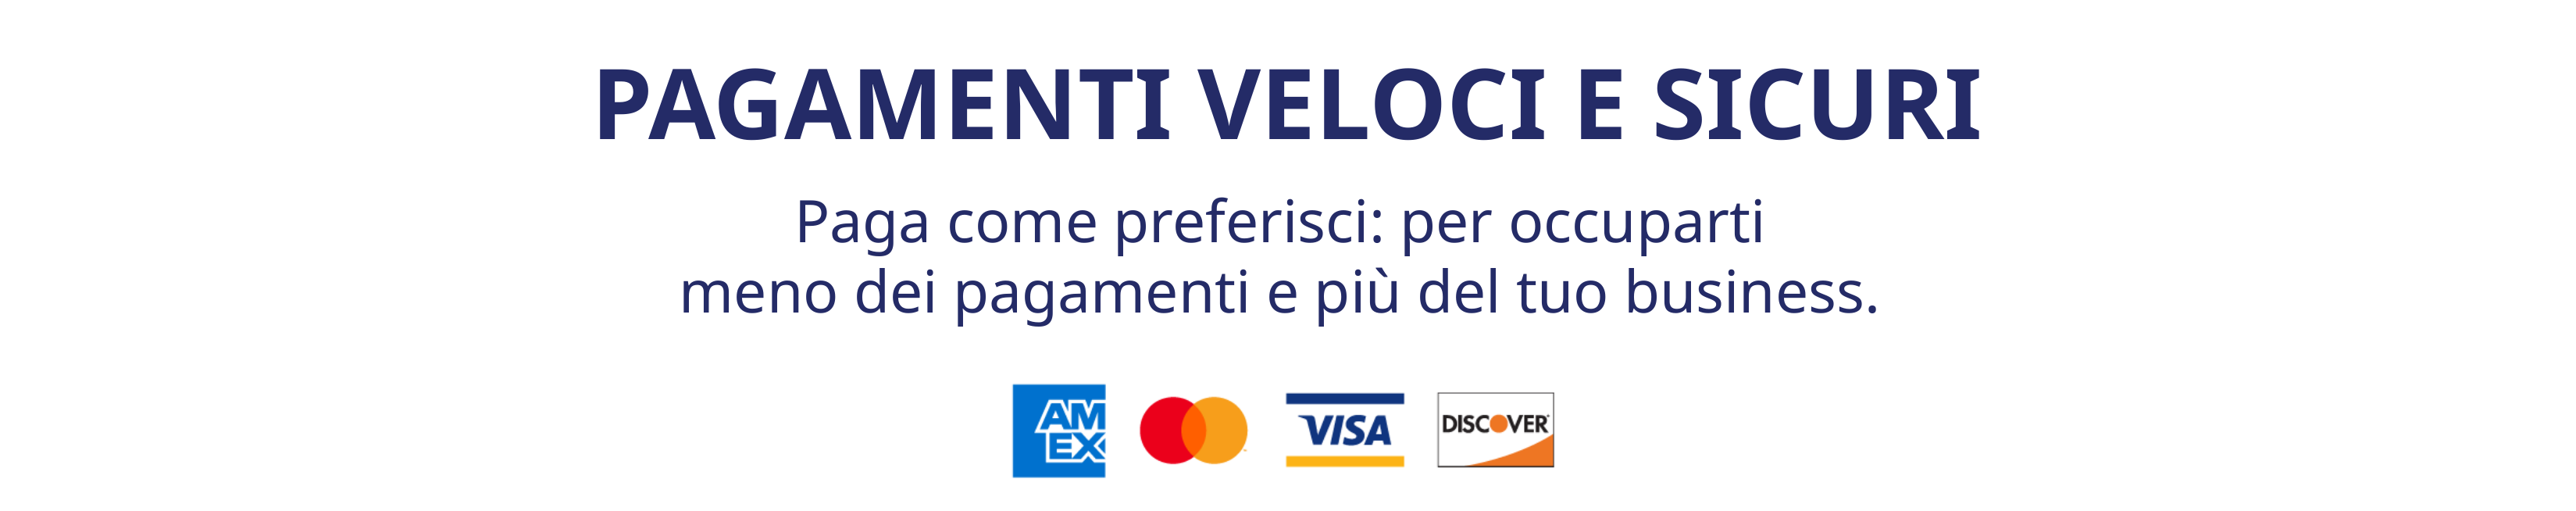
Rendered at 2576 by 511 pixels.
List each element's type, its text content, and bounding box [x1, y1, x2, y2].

picture [968, 344, 1607, 510]
text_box Paga come preferisci: per occuparti meno dei pagamenti e più del tuo business. [102, 178, 2474, 331]
text_box PAGAMENTI VELOCI E SICURI [0, 36, 2576, 166]
